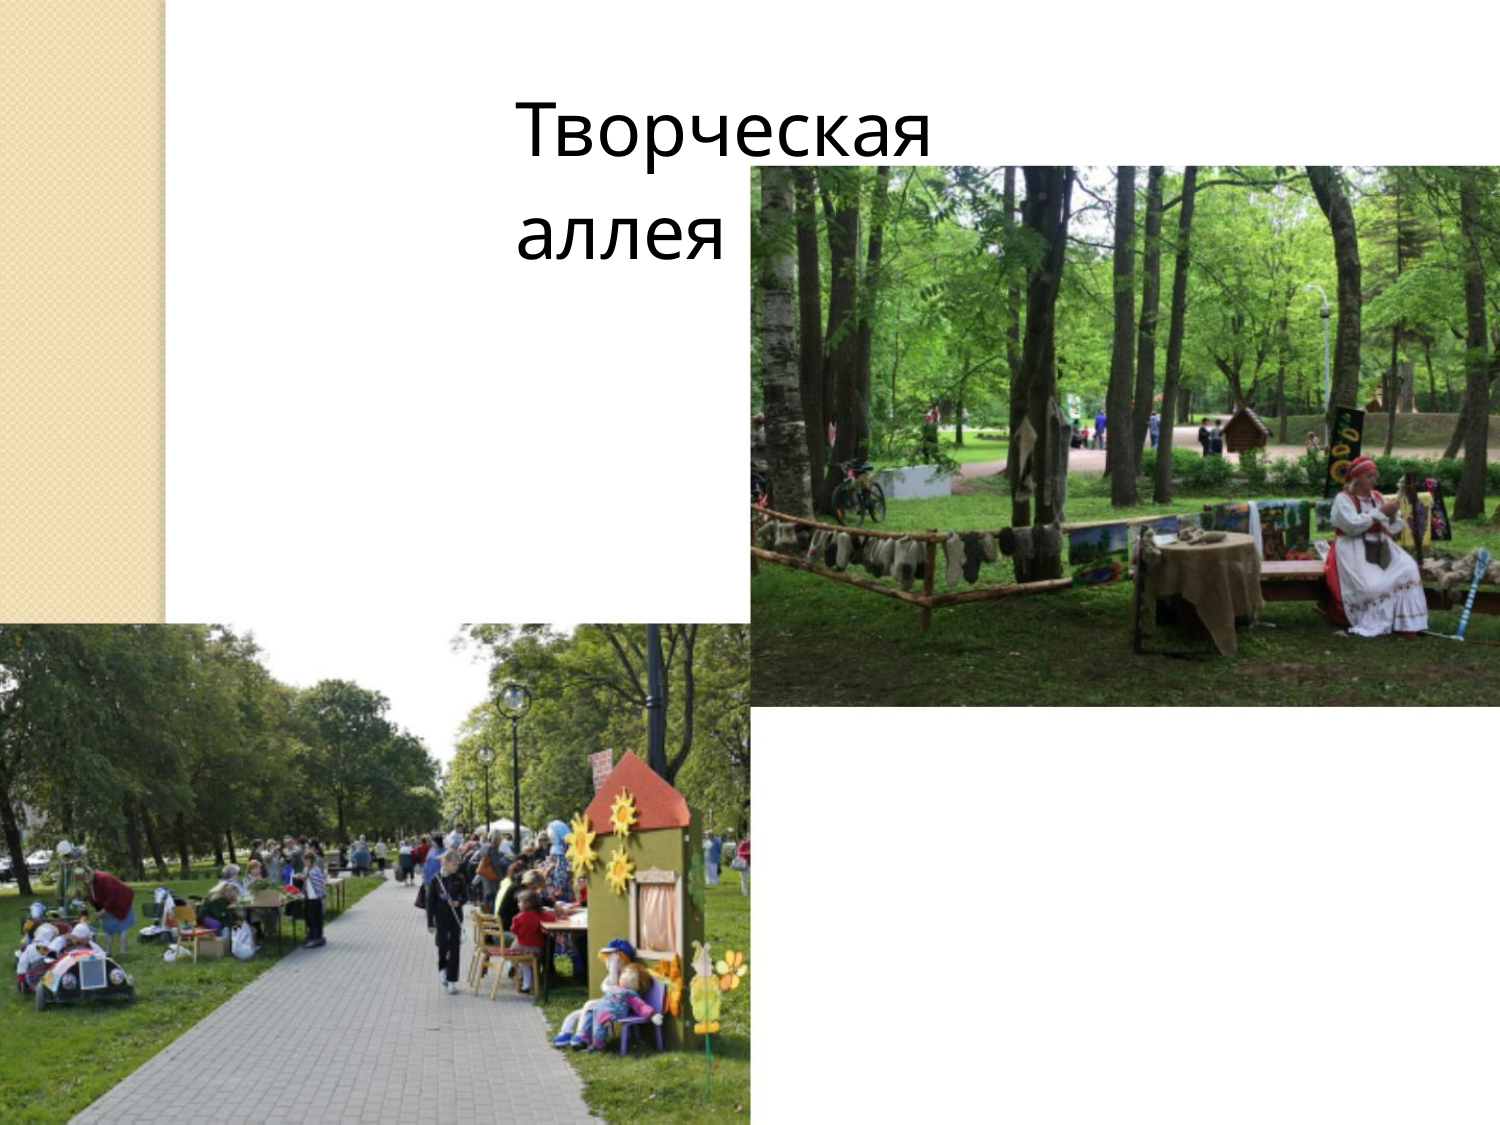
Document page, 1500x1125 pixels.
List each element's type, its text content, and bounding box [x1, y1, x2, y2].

text_box Творческая аллея [514, 68, 1096, 275]
text_box [0, 0, 1500, 1125]
